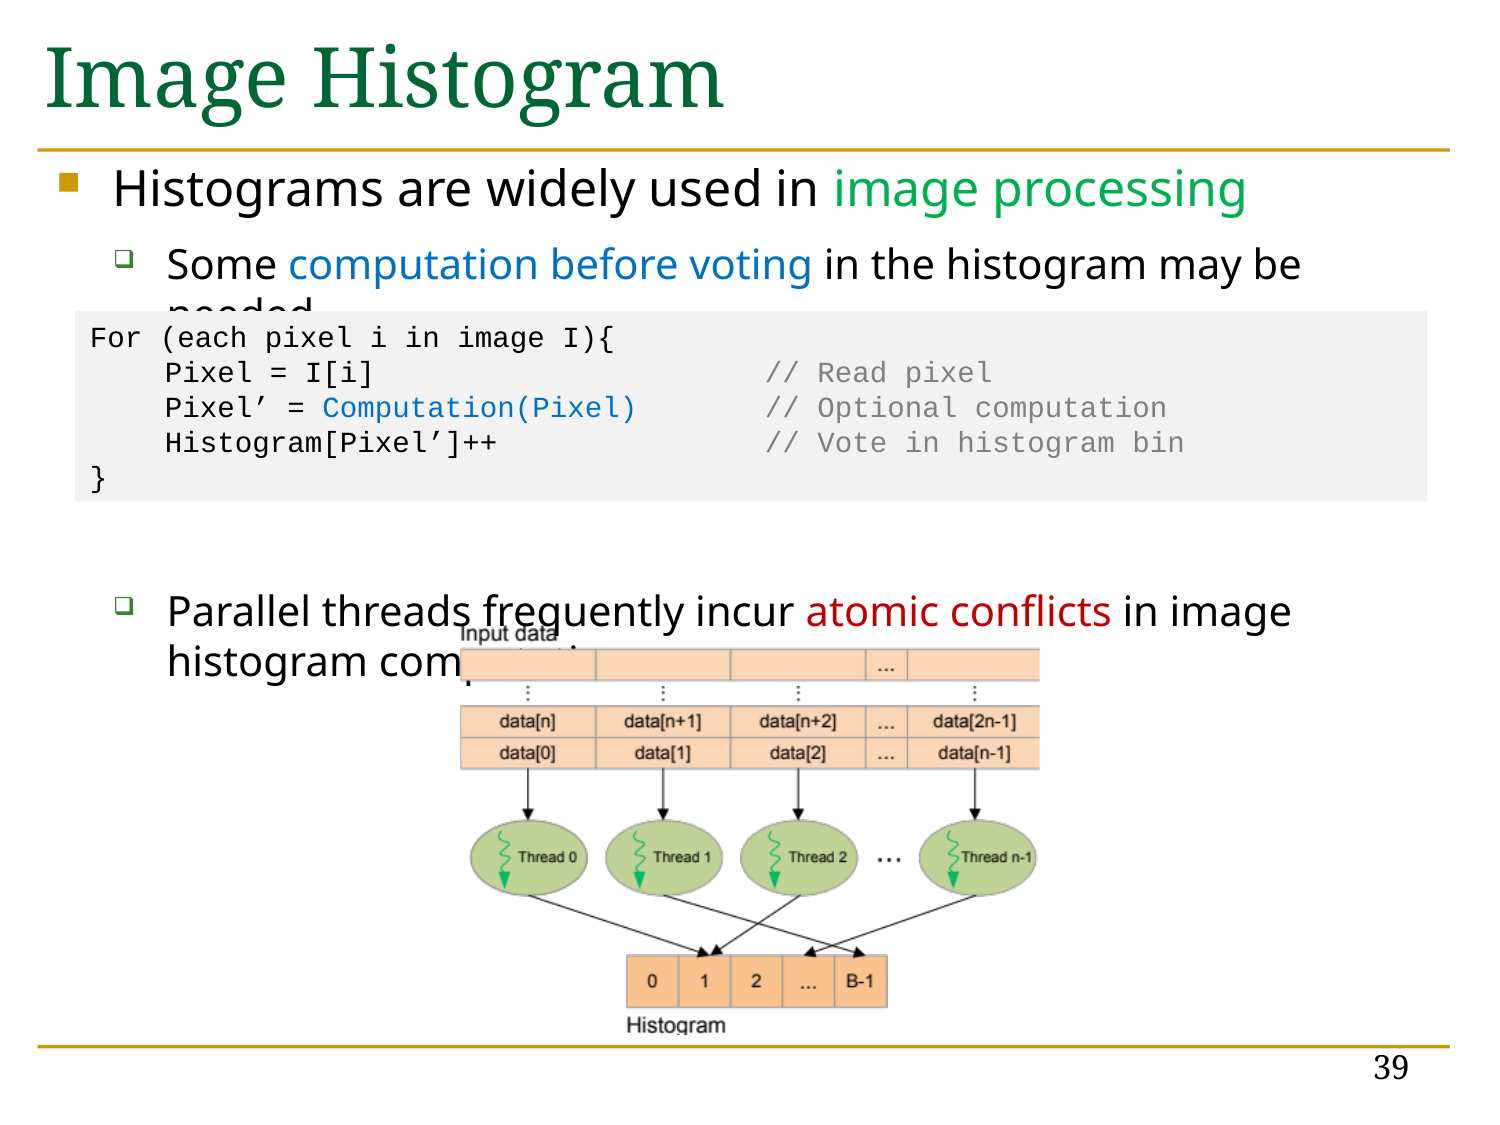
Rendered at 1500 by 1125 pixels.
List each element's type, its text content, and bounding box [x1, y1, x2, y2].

picture [460, 622, 1040, 1036]
list Histograms are widely used in image processing Some computation before voting in the histogram may be needed Parallel threads frequently incur atomic conflicts in image histogram computation [41, 148, 1448, 930]
slide_number 39 [1074, 1023, 1426, 1100]
text_box For (each pixel i in image I){ Pixel = I[i] // Read pixel Pixel’ = Computation(Pixel) // Optional computation Histogram[Pixel’]++ // Vote in histogram bin } [74, 311, 1428, 502]
title Image Histogram [29, 0, 1436, 150]
